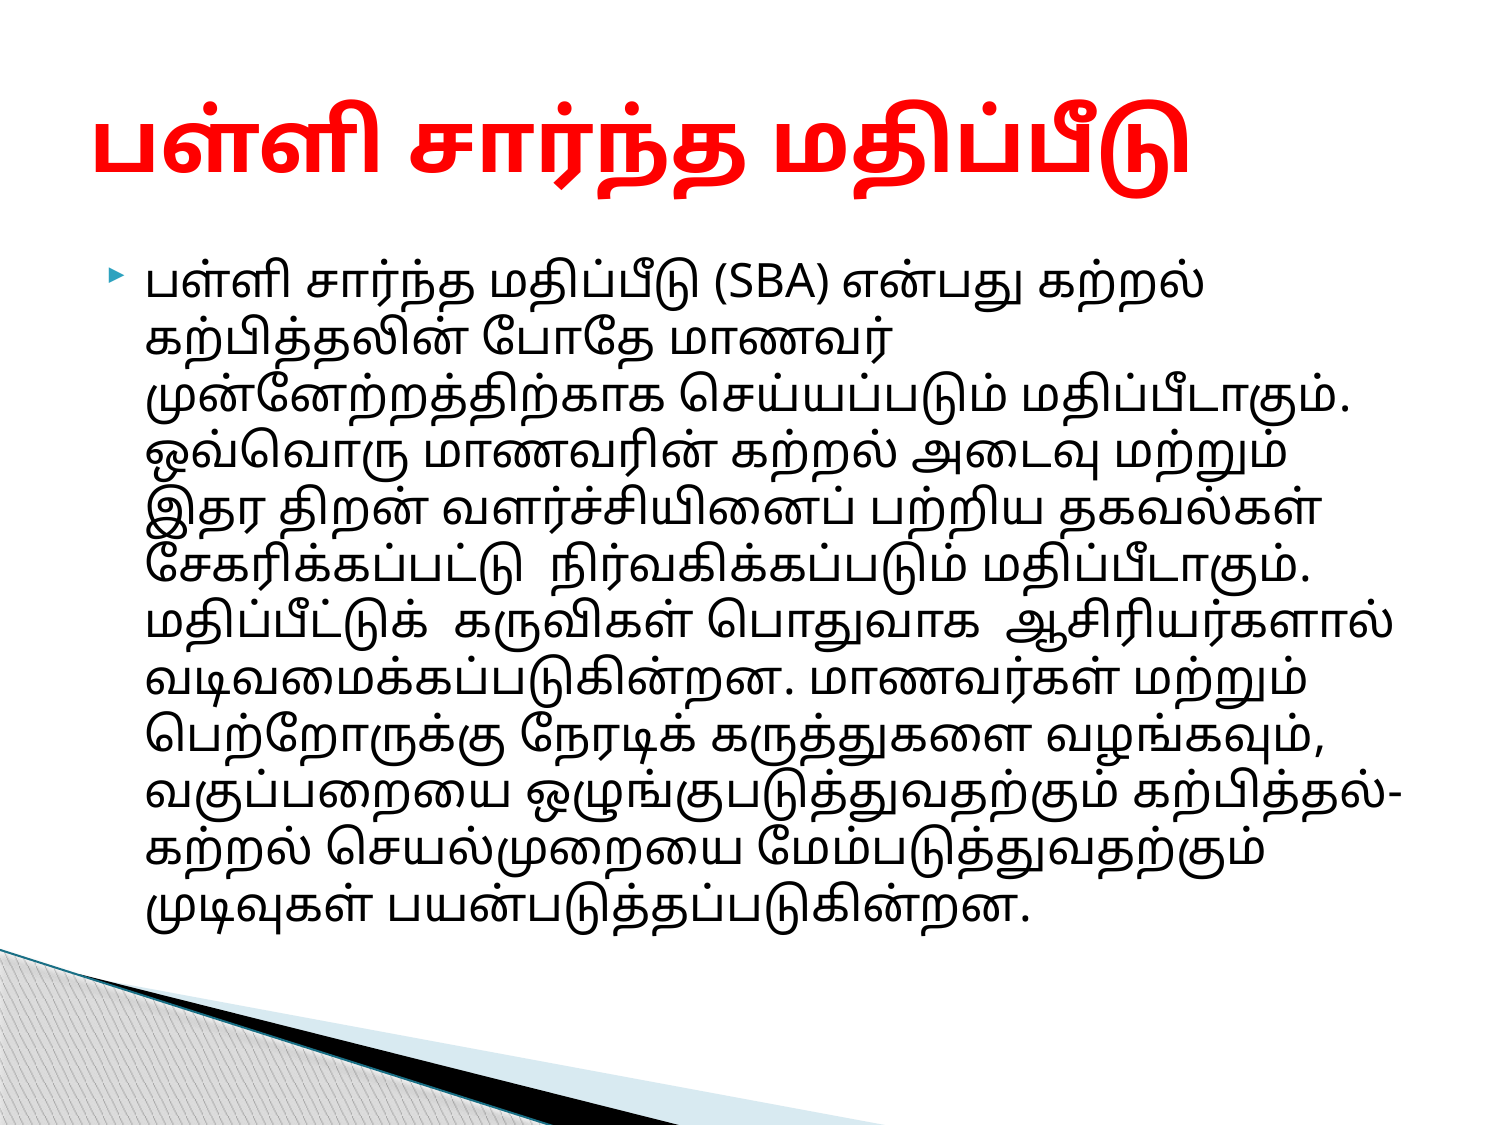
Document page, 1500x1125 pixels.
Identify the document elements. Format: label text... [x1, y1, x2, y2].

title பள்ளி சார்ந்த மதிப்பீடு [75, 45, 1425, 233]
list பள்ளி சார்ந்த மதிப்பீடு (SBA) என்பது கற்றல் கற்பித்தலின் போதே மாணவர் முன்னேற்றத்திற்காக செய்யப்படும் மதிப்பீடாகும். ஒவ்வொரு மாணவரின் கற்றல் அடைவு மற்றும் இதர திறன் வளர்ச்சியினைப் பற்றிய தகவல்கள் சேகரிக்கப்பட்டு நிர்வகிக்கப்படும் மதிப்பீடாகும். மதிப்பீட்டுக் கருவிகள் பொதுவாக ஆசிரியர்களால் வடிவமைக்கப்படுகின்றன. மாணவர்கள் மற்றும் பெற்றோருக்கு நேரடிக் கருத்துகளை வழங்கவும், வகுப்பறையை ஒழுங்குபடுத்துவதற்கும் கற்பித்தல்-கற்றல் செயல்முறையை மேம்படுத்துவதற்கும் முடிவுகள் பயன்படுத்தப்படுகின்றன. [75, 243, 1425, 986]
